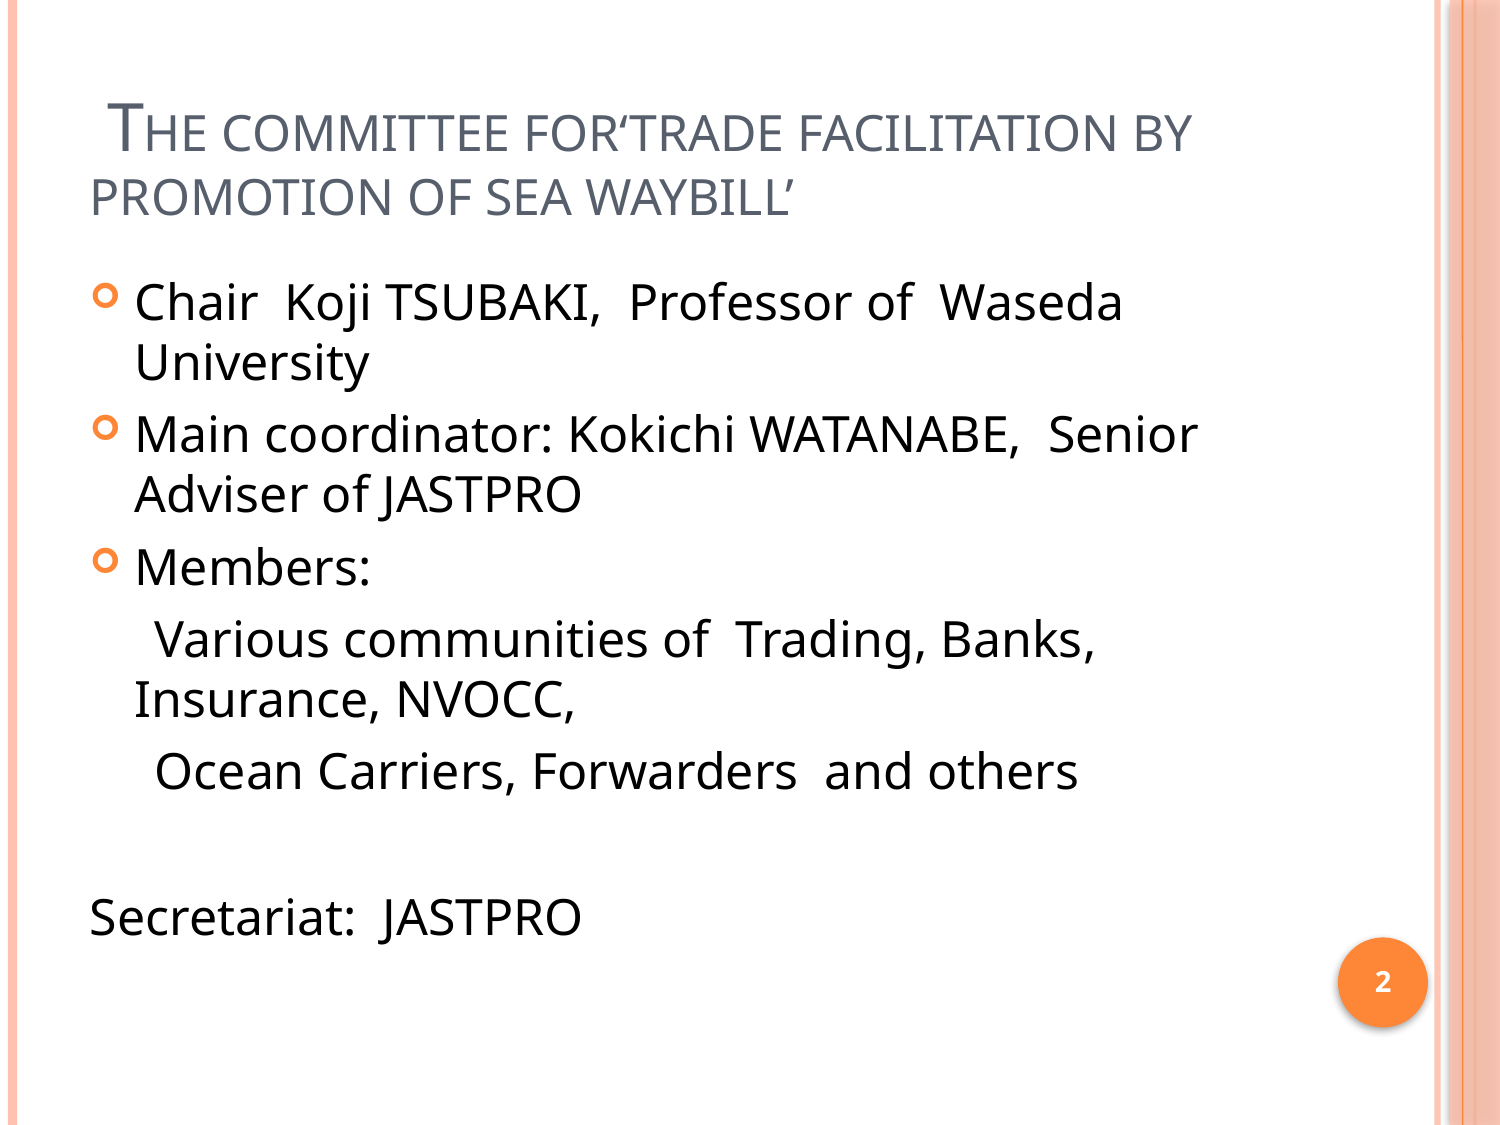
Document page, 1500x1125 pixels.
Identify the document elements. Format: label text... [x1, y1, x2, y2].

list Chair Koji TSUBAKI, Professor of Waseda University Main coordinator: Kokichi WATANABE, Senior Adviser of JASTPRO Members: Various communities of Trading, Banks, Insurance, NVOCC, Ocean Carriers, Forwarders and others Secretariat: JASTPRO [75, 262, 1300, 1062]
slide_number 2 [1333, 940, 1434, 1027]
title The Committee for‘Trade Facilitation by promotion of Sea Waybill’ [75, 45, 1300, 233]
